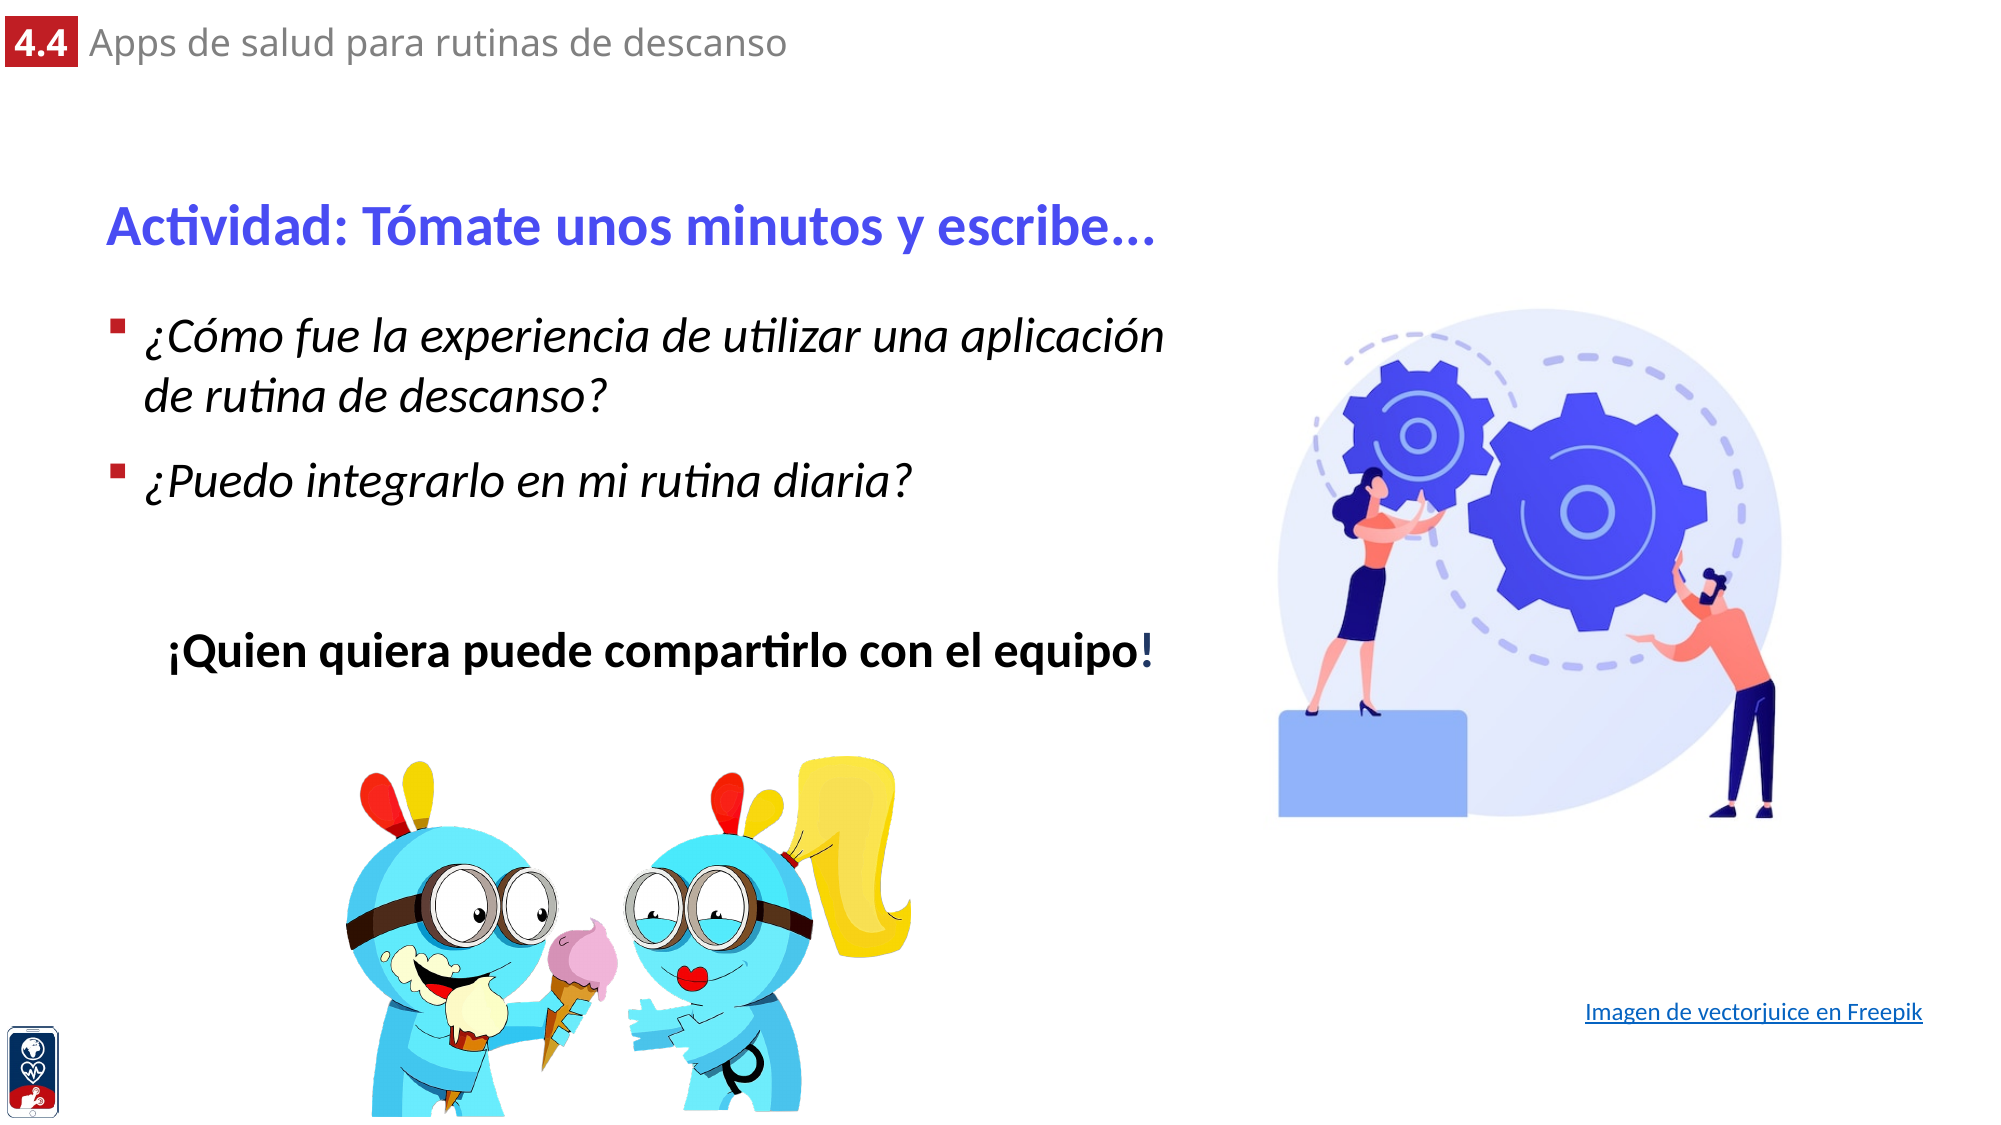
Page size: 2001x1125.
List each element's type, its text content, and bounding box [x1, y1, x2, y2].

picture [345, 756, 911, 1117]
title Actividad: Tómate unos minutos y escribe... [91, 177, 1906, 277]
list ¿Cómo fue la experiencia de utilizar una aplicación de rutina de descanso? ¿Puedo integrarlo en mi rutina diaria? ¡Quien quiera puede compartirlo con el equipo! [91, 295, 1230, 1094]
picture [1194, 226, 1870, 901]
picture [7, 1026, 59, 1118]
text_box Imagen de vectorjuice en Freepik [1406, 988, 1938, 1034]
